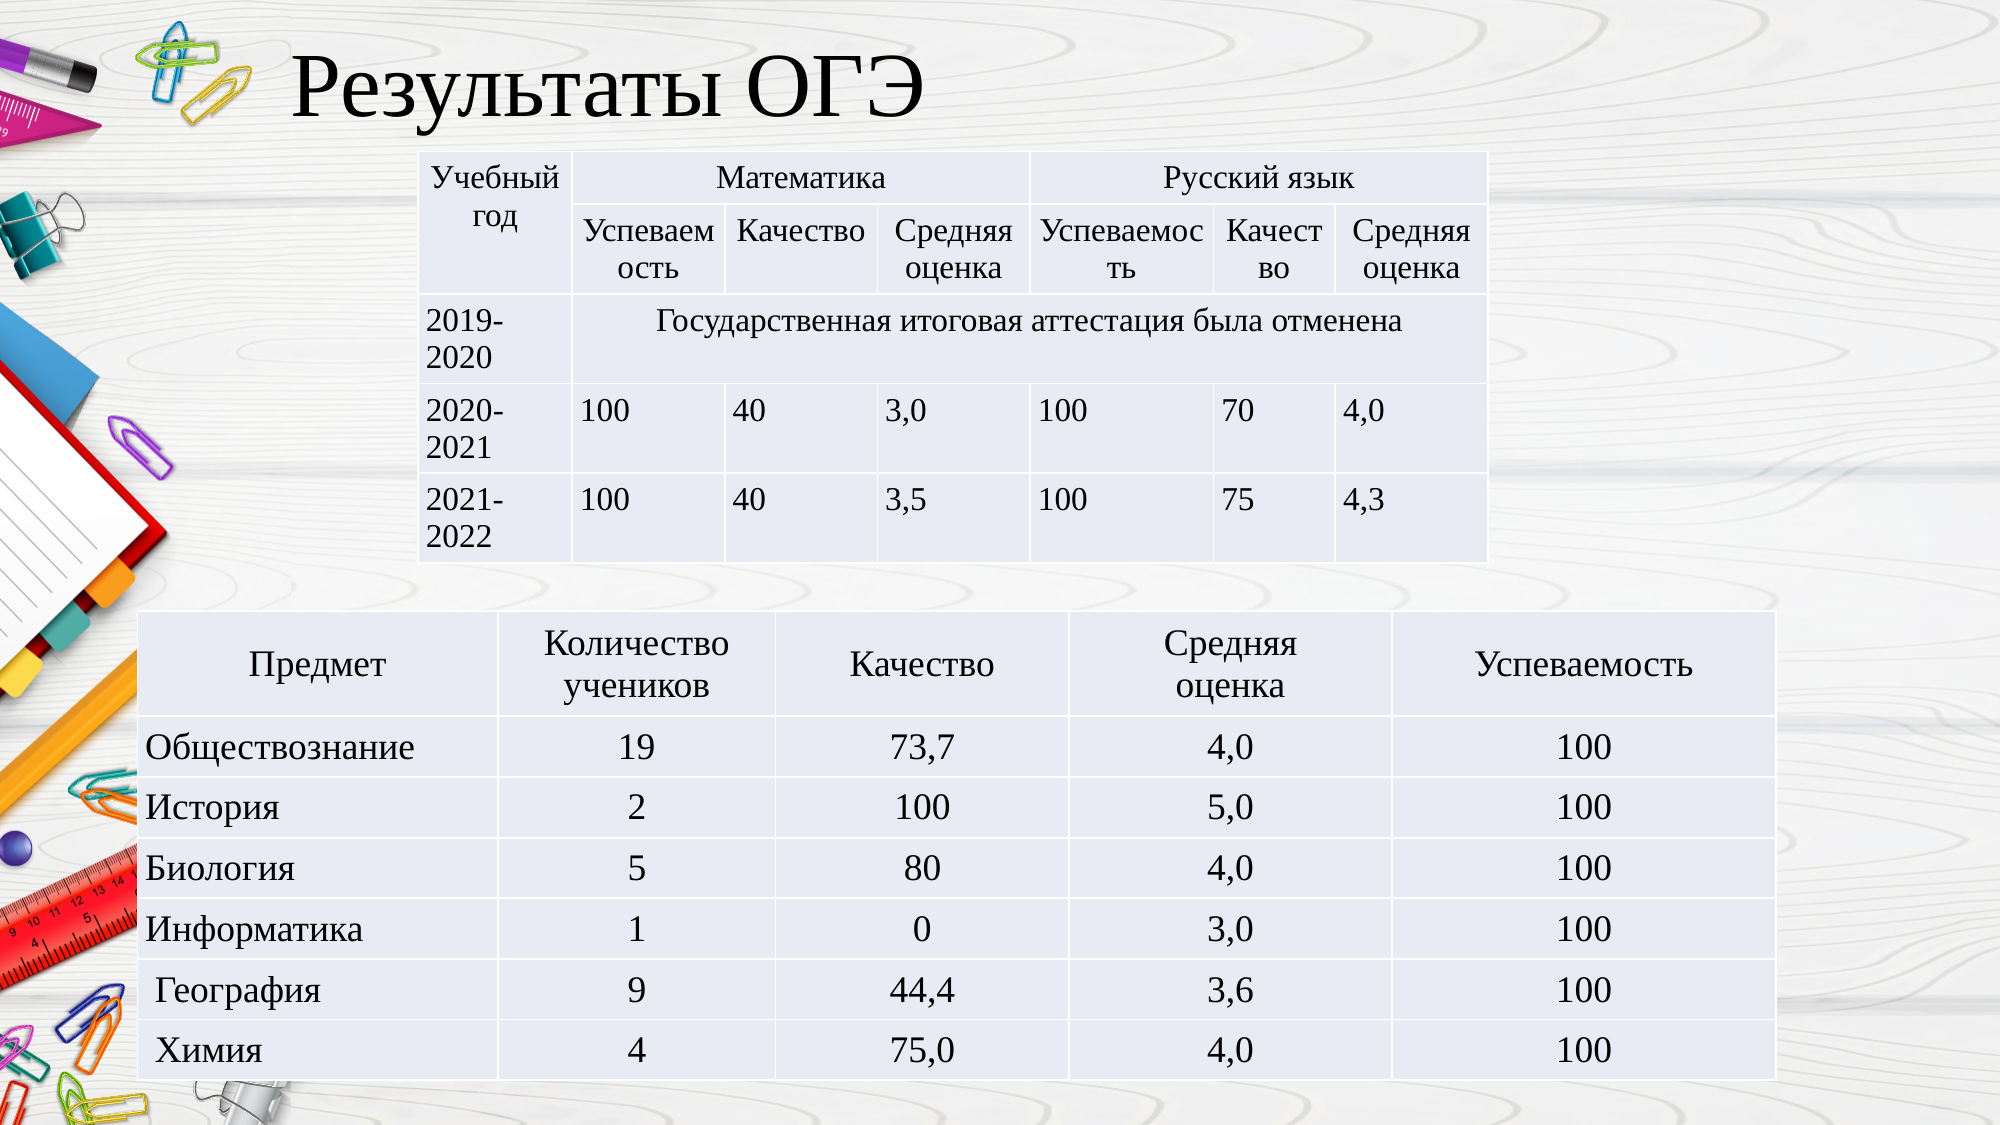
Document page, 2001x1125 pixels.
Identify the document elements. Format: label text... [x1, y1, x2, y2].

table_cell 3,6 [1070, 960, 1391, 1019]
table_cell 2020-2021 [419, 384, 571, 472]
table_cell 2019-2020 [419, 295, 571, 383]
table_cell 100 [1393, 960, 1775, 1019]
table_cell 100 [1031, 474, 1213, 562]
table_cell 100 [1393, 717, 1775, 776]
table_cell 5 [499, 839, 775, 897]
table_cell 75,0 [776, 1020, 1068, 1079]
table_cell 100 [776, 778, 1068, 837]
table_cell 4,0 [1070, 1020, 1391, 1079]
table_cell География [138, 960, 497, 1019]
table_header Математика [573, 152, 1029, 203]
table_cell 9 [499, 960, 775, 1019]
table_cell Информатика [138, 899, 497, 958]
table_header Учебный год [419, 152, 571, 293]
table_header Русский язык [1031, 152, 1487, 203]
table_cell 40 [726, 384, 877, 472]
table_cell Качество [726, 205, 877, 293]
table_cell 40 [726, 474, 877, 562]
table_cell 73,7 [776, 717, 1068, 776]
table_cell 100 [1393, 778, 1775, 837]
table_cell 70 [1214, 384, 1334, 472]
table_cell 4,0 [1070, 717, 1391, 776]
table_cell 100 [1393, 1020, 1775, 1079]
table_header Предмет [138, 612, 497, 715]
table_cell 4,3 [1336, 474, 1487, 562]
table_cell Успеваемость [573, 205, 724, 293]
table_cell История [138, 778, 497, 837]
table_cell 19 [499, 717, 775, 776]
table_cell 100 [573, 384, 724, 472]
table_header Успеваемость [1393, 612, 1775, 715]
table_cell 4,0 [1336, 384, 1487, 472]
table_cell Обществознание [138, 717, 497, 776]
picture [0, 0, 2000, 1125]
table_header Качество [776, 612, 1068, 715]
table_cell 75 [1214, 474, 1334, 562]
table_cell 3,5 [878, 474, 1029, 562]
title Результаты ОГЭ [137, 22, 1863, 152]
table_cell 3,0 [1070, 899, 1391, 958]
table_cell 1 [499, 899, 775, 958]
table_cell 2021-2022 [419, 474, 571, 562]
table_cell 3,0 [878, 384, 1029, 472]
table_cell Средняя оценка [878, 205, 1029, 293]
table_cell 100 [1393, 899, 1775, 958]
table_cell Средняя оценка [1336, 205, 1487, 293]
table_cell 100 [1031, 384, 1213, 472]
table_cell Государственная итоговая аттестация была отменена [573, 295, 1487, 383]
table_header Средняя оценка [1070, 612, 1391, 715]
table_header Количество учеников [499, 612, 775, 715]
table_cell 0 [776, 899, 1068, 958]
table_cell Биология [138, 839, 497, 897]
table_cell Химия [138, 1020, 497, 1079]
table_cell 5,0 [1070, 778, 1391, 837]
table_cell 4,0 [1070, 839, 1391, 897]
table_cell 44,4 [776, 960, 1068, 1019]
table_cell Качество [1214, 205, 1334, 293]
table_cell 80 [776, 839, 1068, 897]
table_cell 4 [499, 1020, 775, 1079]
table_cell Успеваемость [1031, 205, 1213, 293]
table_cell 100 [1393, 839, 1775, 897]
table_cell 100 [573, 474, 724, 562]
table_cell 2 [499, 778, 775, 837]
